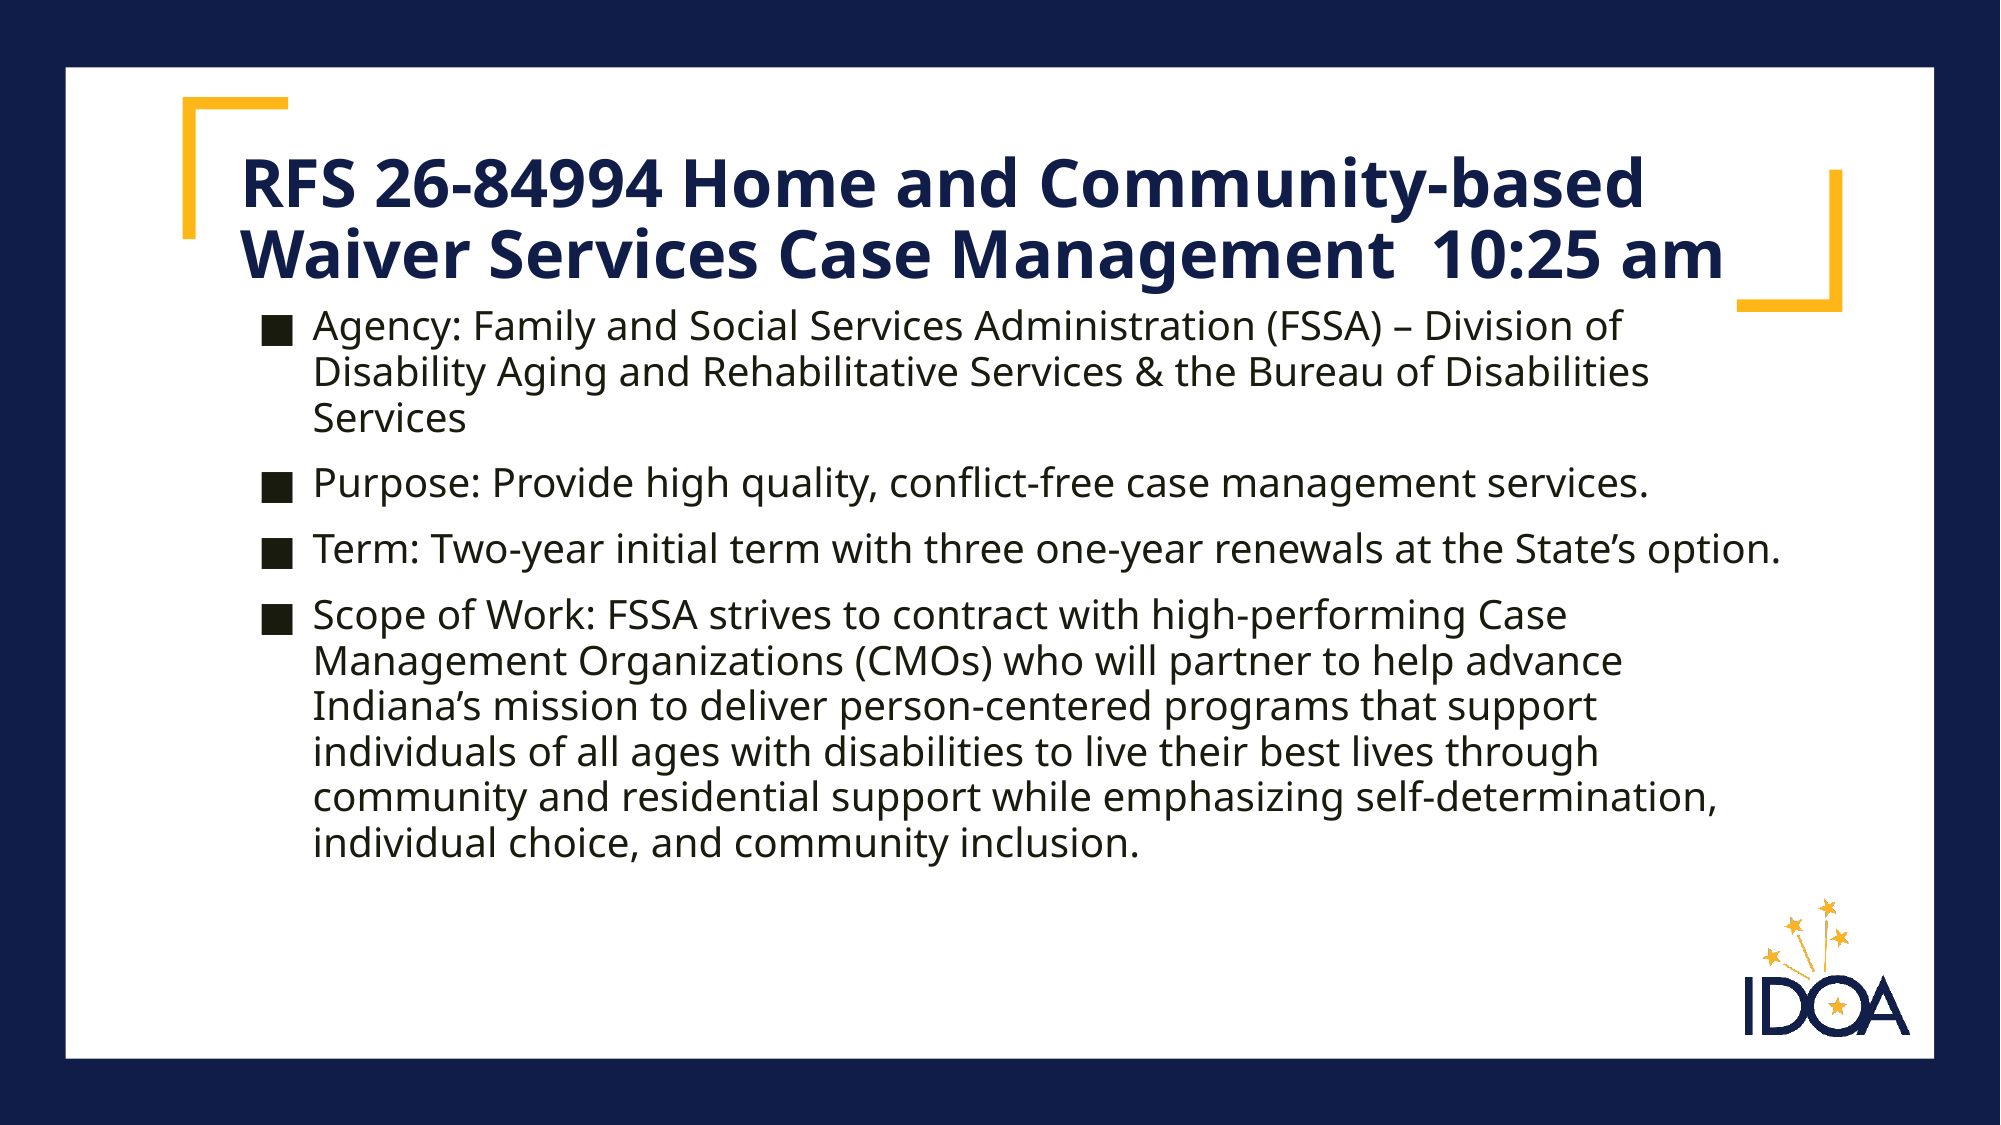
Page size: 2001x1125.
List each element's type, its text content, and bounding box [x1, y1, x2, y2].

title RFS 26-84994 Home and Community-based Waiver Services Case Management 10:25 am [225, 142, 1800, 279]
list Agency: Family and Social Services Administration (FSSA) – Division of Disability Aging and Rehabilitative Services & the Bureau of Disabilities Services Purpose: Provide high quality, conflict-free case management services. Term: Two-year initial term with three one-year renewals at the State’s option. Scope of Work: FSSA strives to contract with high-performing Case Management Organizations (CMOs) who will partner to help advance Indiana’s mission to deliver person-centered programs that support individuals of all ages with disabilities to live their best lives through community and residential support while emphasizing self-determination, individual choice, and community inclusion. [225, 296, 1800, 921]
picture [1702, 857, 1959, 1114]
